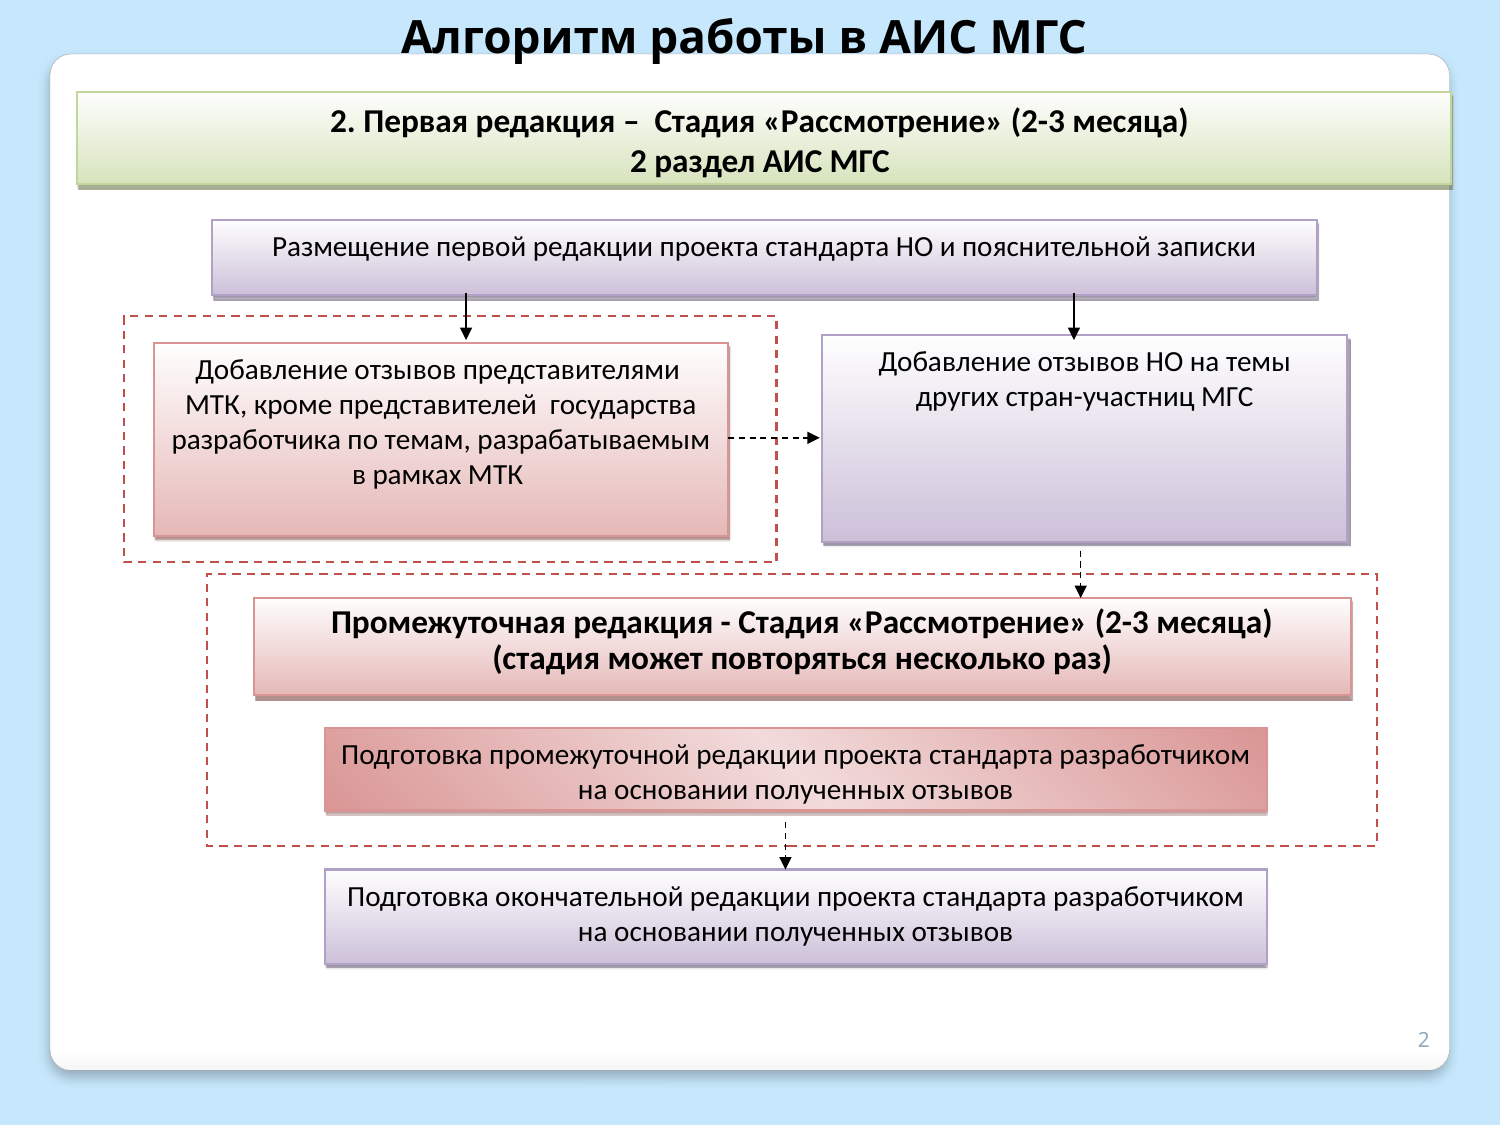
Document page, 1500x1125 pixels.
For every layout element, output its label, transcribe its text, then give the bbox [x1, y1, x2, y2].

text_box Алгоритм работы в АИС МГС [64, 0, 1424, 70]
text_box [123, 219, 1378, 965]
slide_number 2 [1369, 1002, 1445, 1063]
text_box 2. Первая редакция – Стадия «Рассмотрение» (2-3 месяца) 2 раздел АИС МГС [76, 91, 1451, 185]
